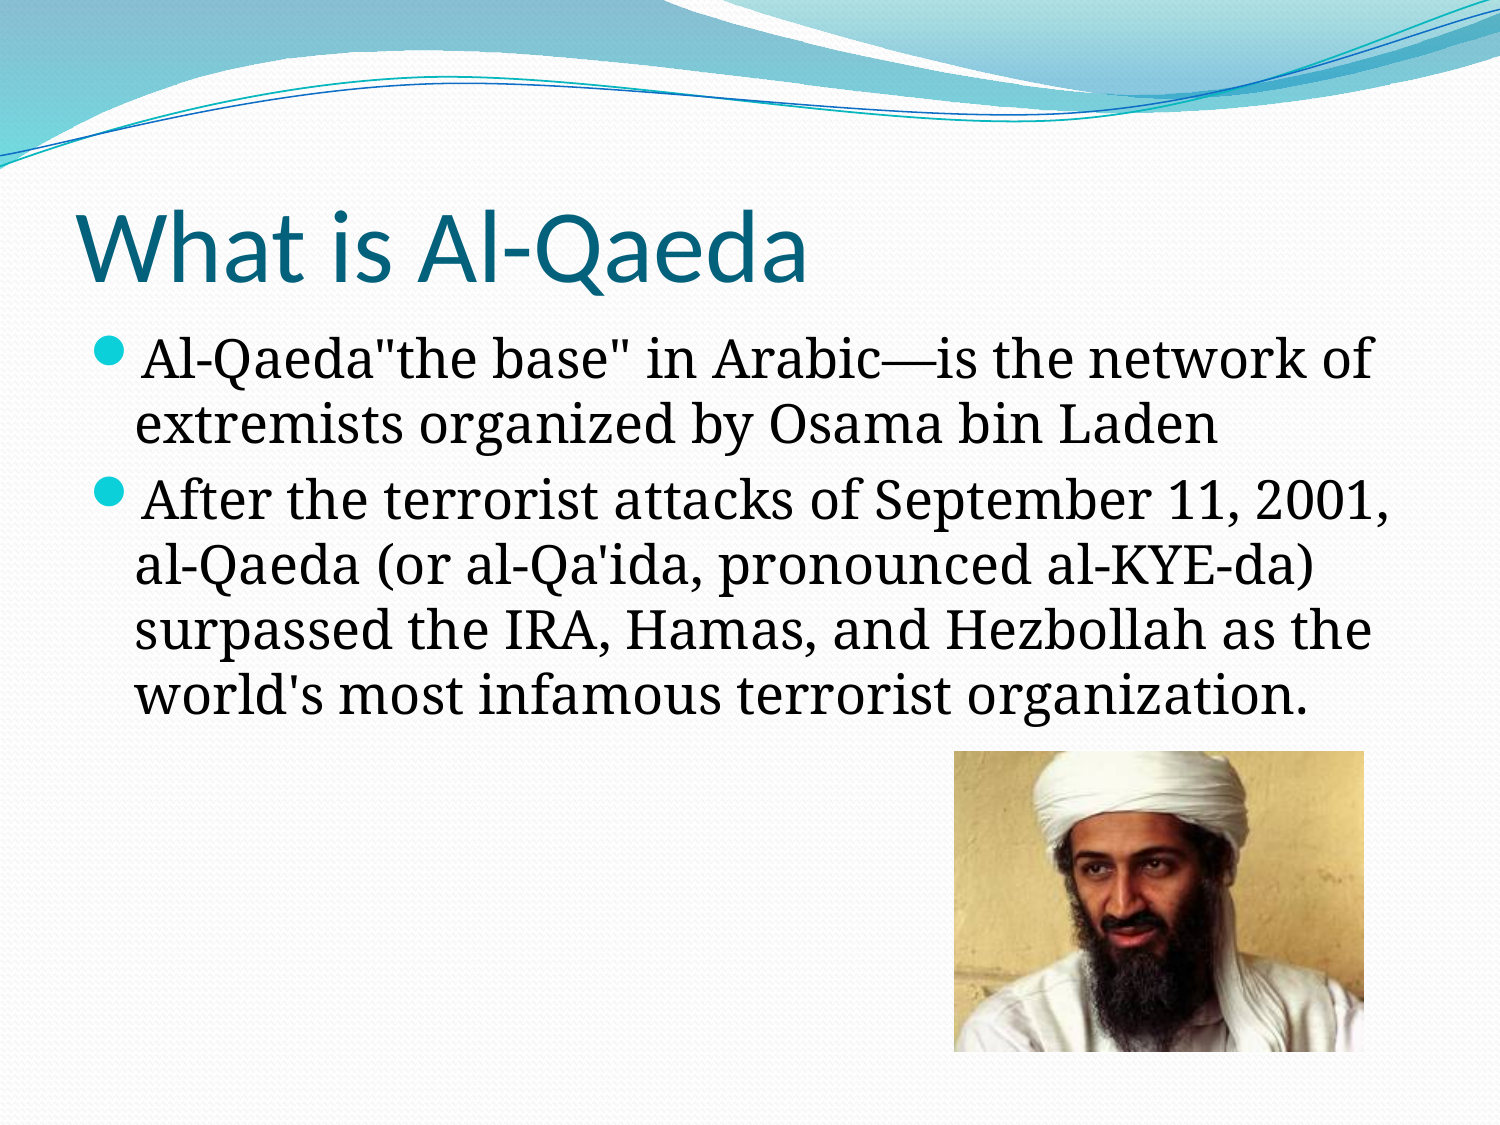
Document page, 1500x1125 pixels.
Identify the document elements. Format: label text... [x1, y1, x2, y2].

title What is Al-Qaeda [75, 115, 1425, 303]
list Al-Qaeda"the base" in Arabic—is the network of extremists organized by Osama bin Laden After the terrorist attacks of September 11, 2001, al-Qaeda (or al-Qa'ida, pronounced al-KYE-da) surpassed the IRA, Hamas, and Hezbollah as the world's most infamous terrorist organization. [75, 317, 1425, 1038]
picture [954, 751, 1365, 1052]
